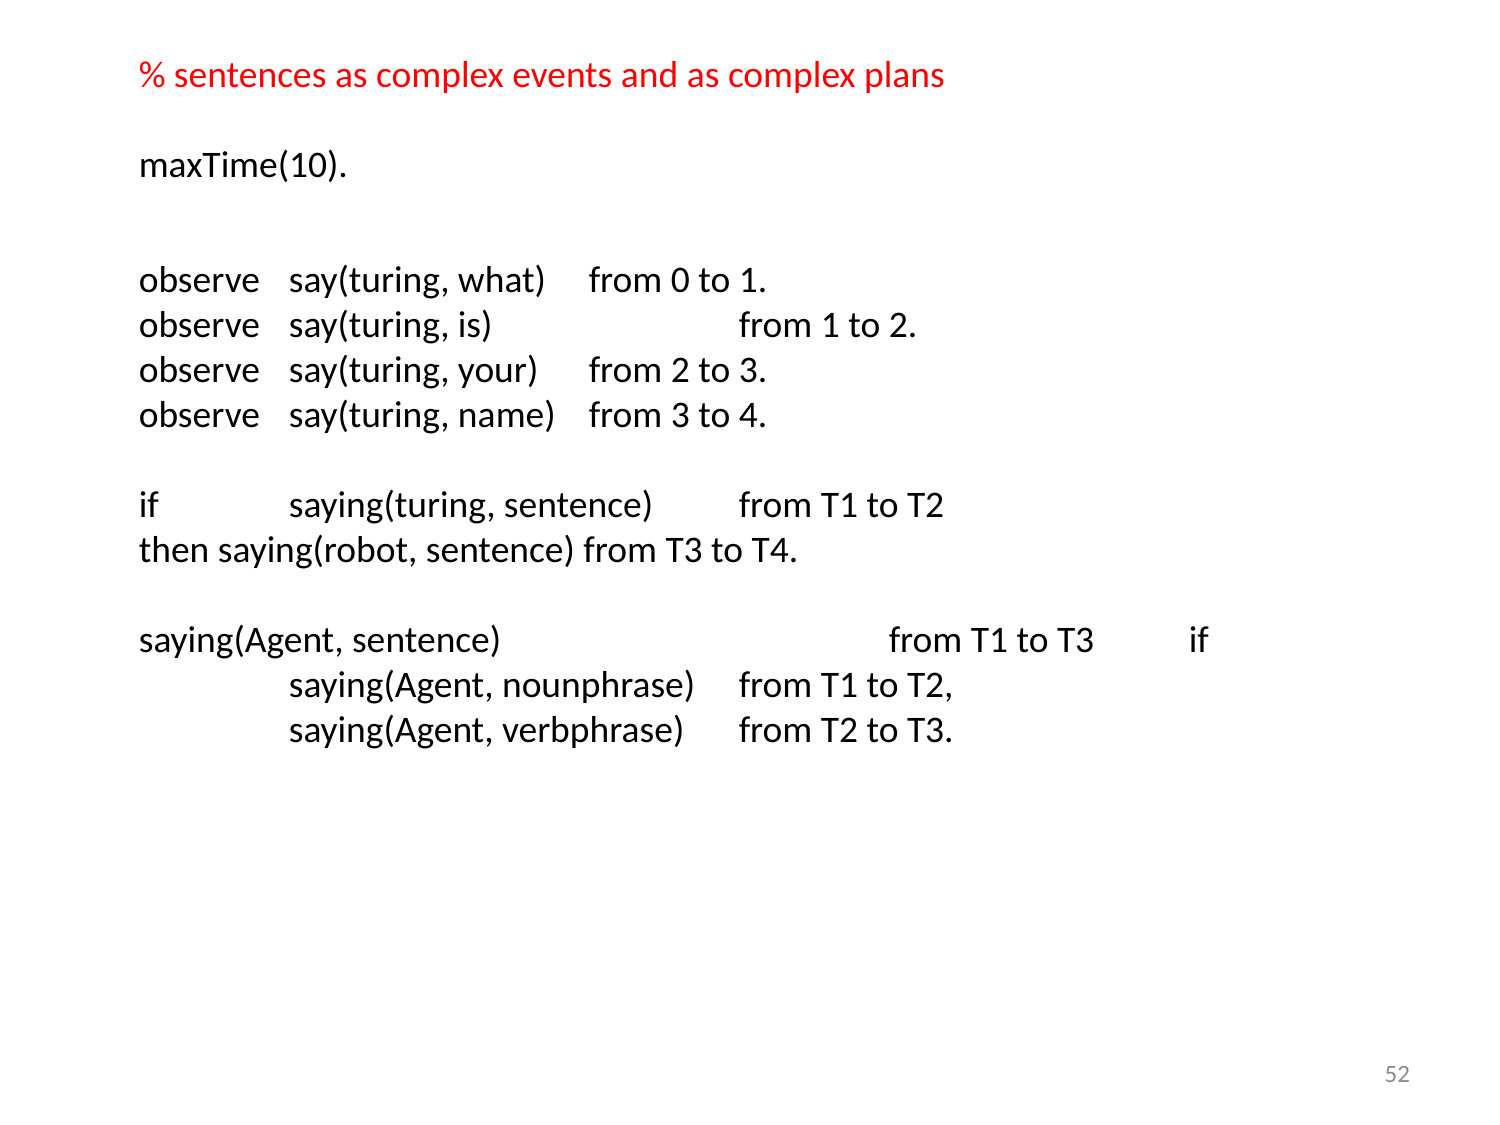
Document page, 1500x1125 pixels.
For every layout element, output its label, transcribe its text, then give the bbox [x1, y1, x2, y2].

text_box % sentences as complex events and as complex plans maxTime(10). observe say(turing, what) from 0 to 1. observe say(turing, is) from 1 to 2. observe say(turing, your) from 2 to 3. observe say(turing, name) from 3 to 4. if saying(turing, sentence) from T1 to T2 then saying(robot, sentence) from T3 to T4. saying(Agent, sentence) from T1 to T3 if saying(Agent, nounphrase) from T1 to T2, saying(Agent, verbphrase) from T2 to T3. [123, 42, 1500, 1125]
